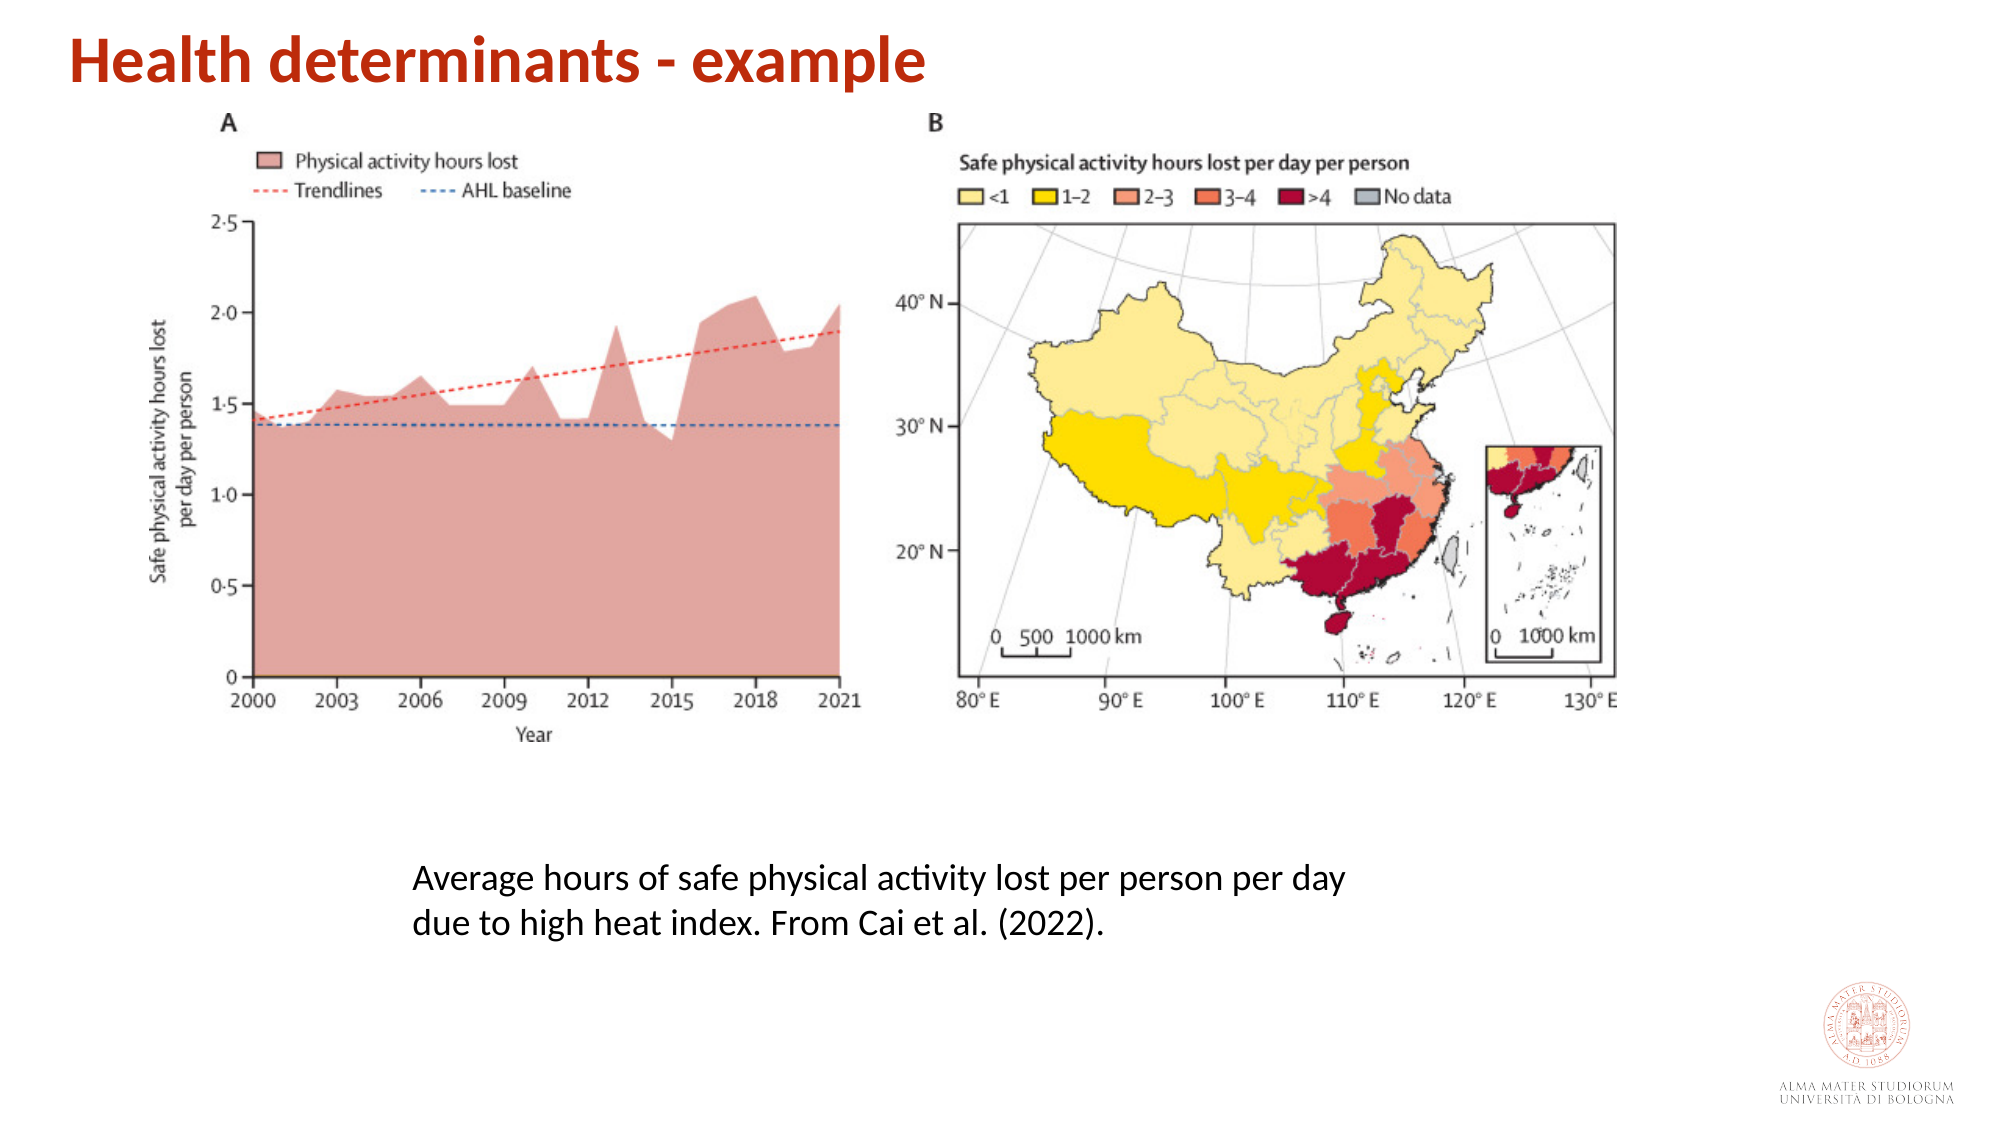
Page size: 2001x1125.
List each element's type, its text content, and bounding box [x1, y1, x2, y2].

text_box Average hours of safe physical activity lost per person per day due to high heat index. From Cai et al. (2022). [397, 845, 1398, 951]
list Health determinants - example [55, 42, 1898, 149]
picture [149, 113, 1617, 742]
picture [1752, 964, 1981, 1118]
